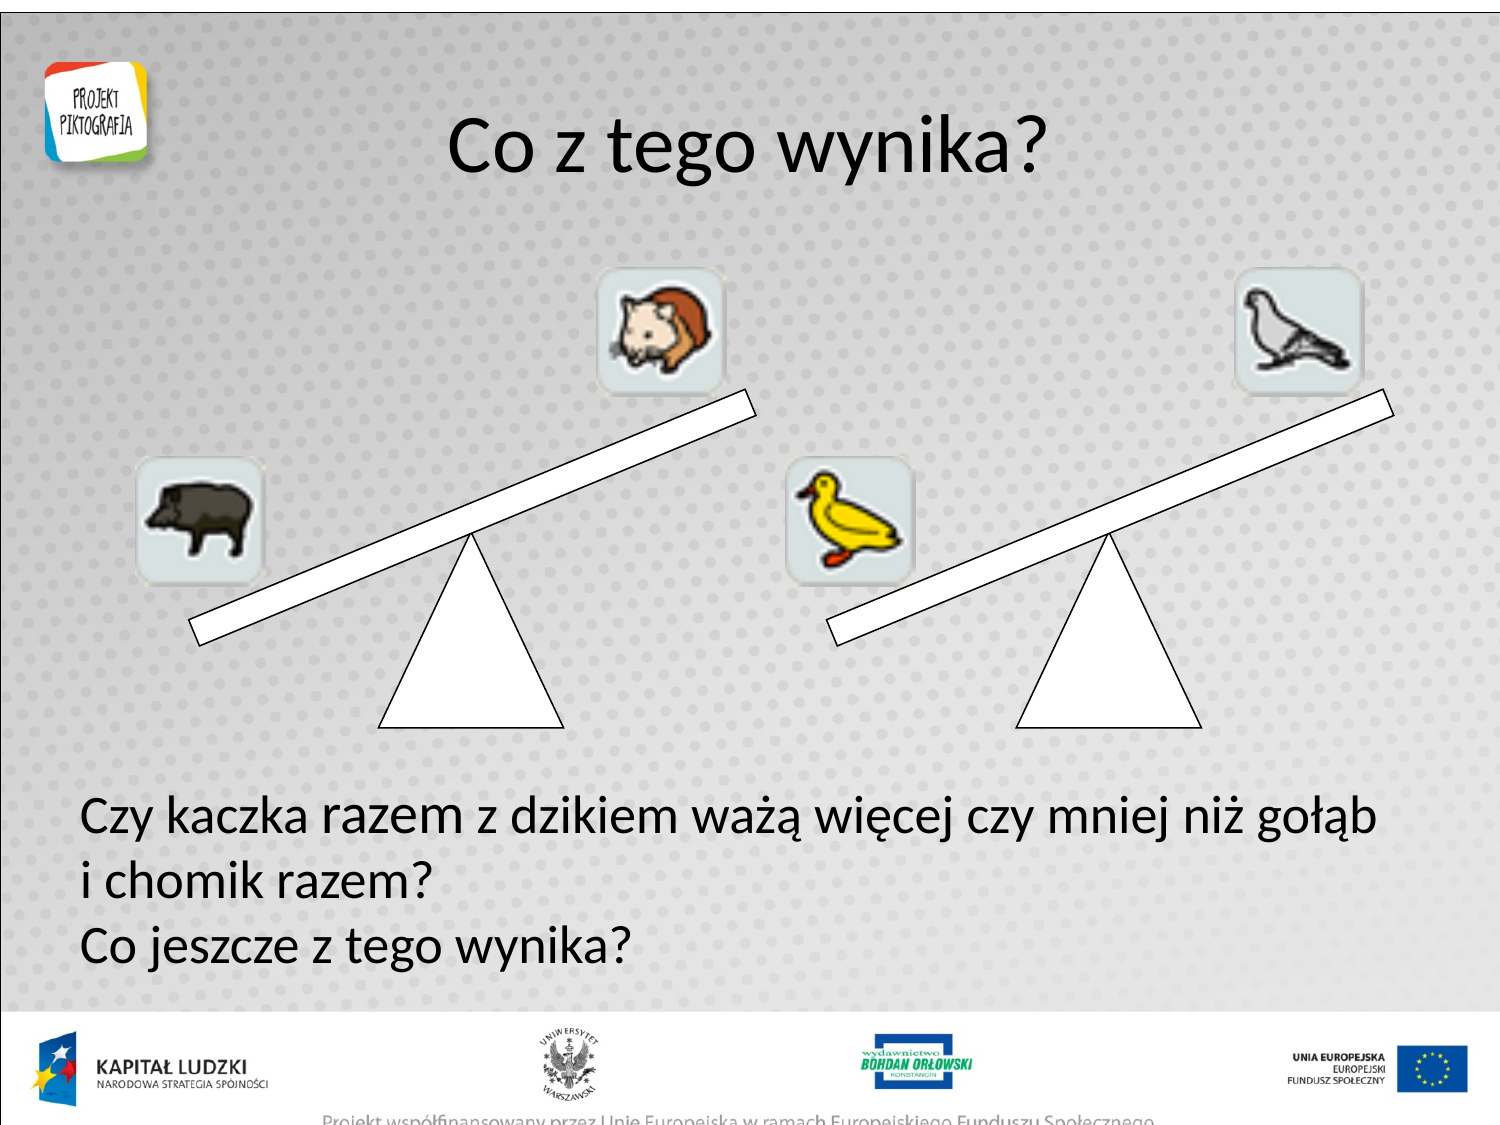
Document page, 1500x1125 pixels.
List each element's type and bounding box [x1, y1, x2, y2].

picture [0, 11, 1500, 1125]
text_box [808, 503, 1412, 729]
text_box [170, 503, 774, 729]
